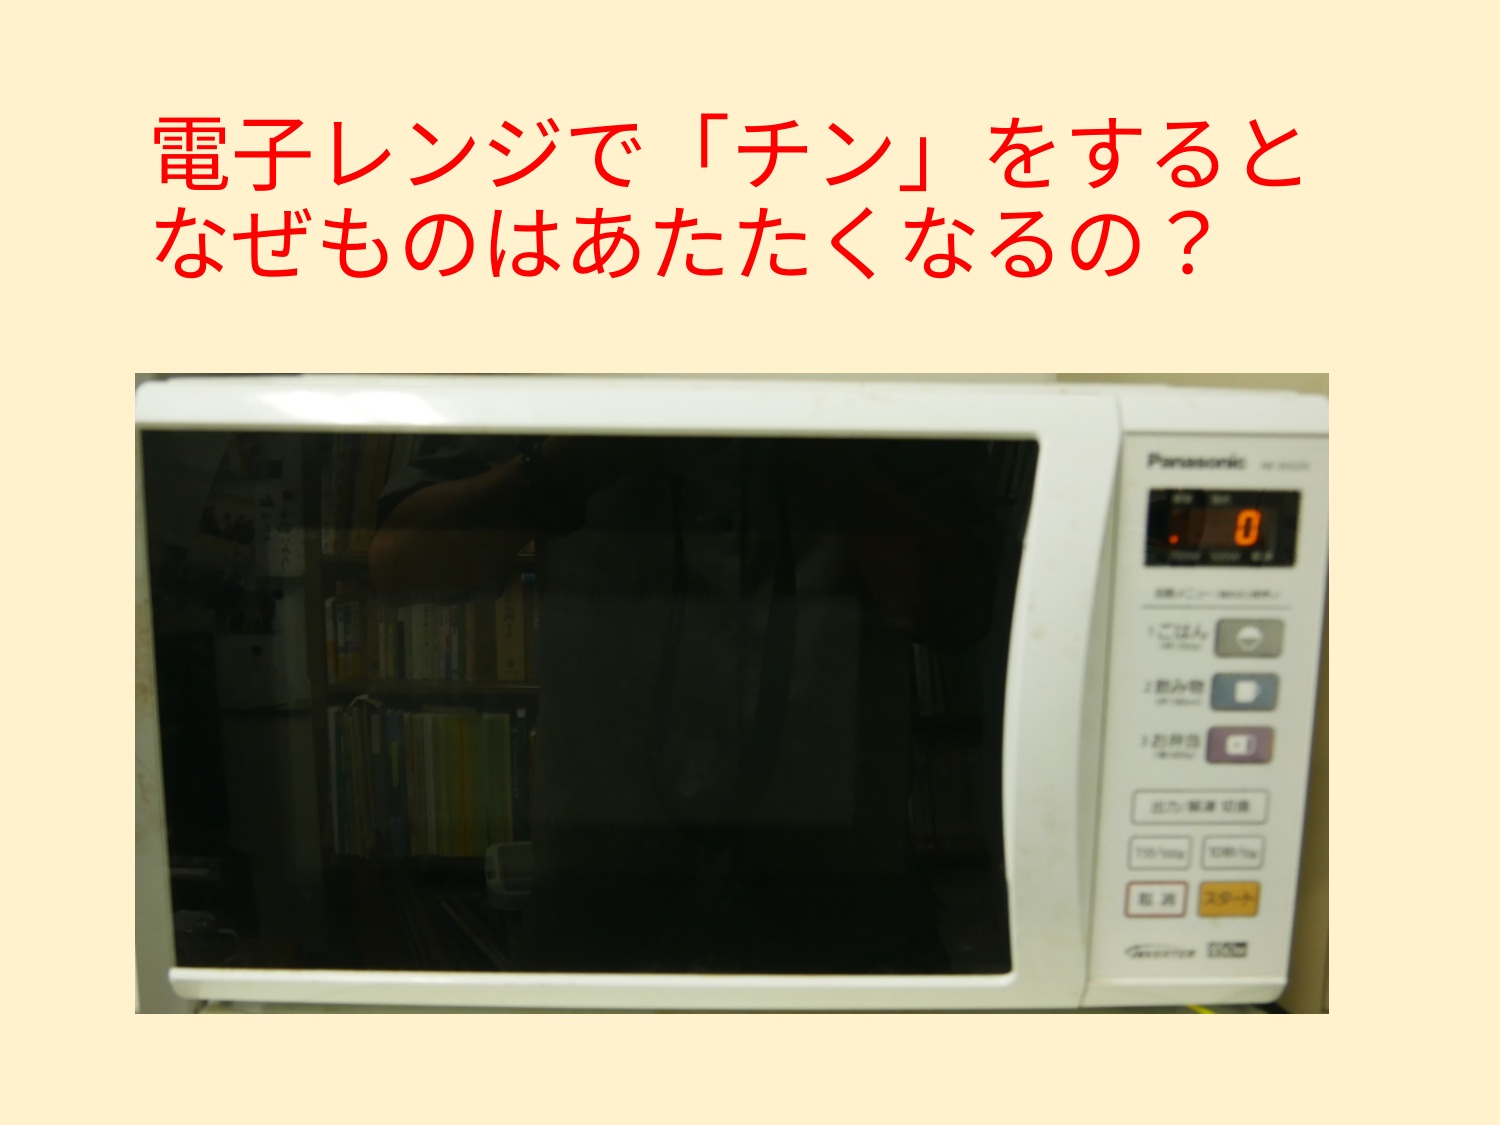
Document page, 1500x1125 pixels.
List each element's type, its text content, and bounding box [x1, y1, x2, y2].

title 電子レンジで「チン」をすると なぜものはあたたくなるの？ [133, 109, 1374, 297]
picture [135, 373, 1329, 1014]
